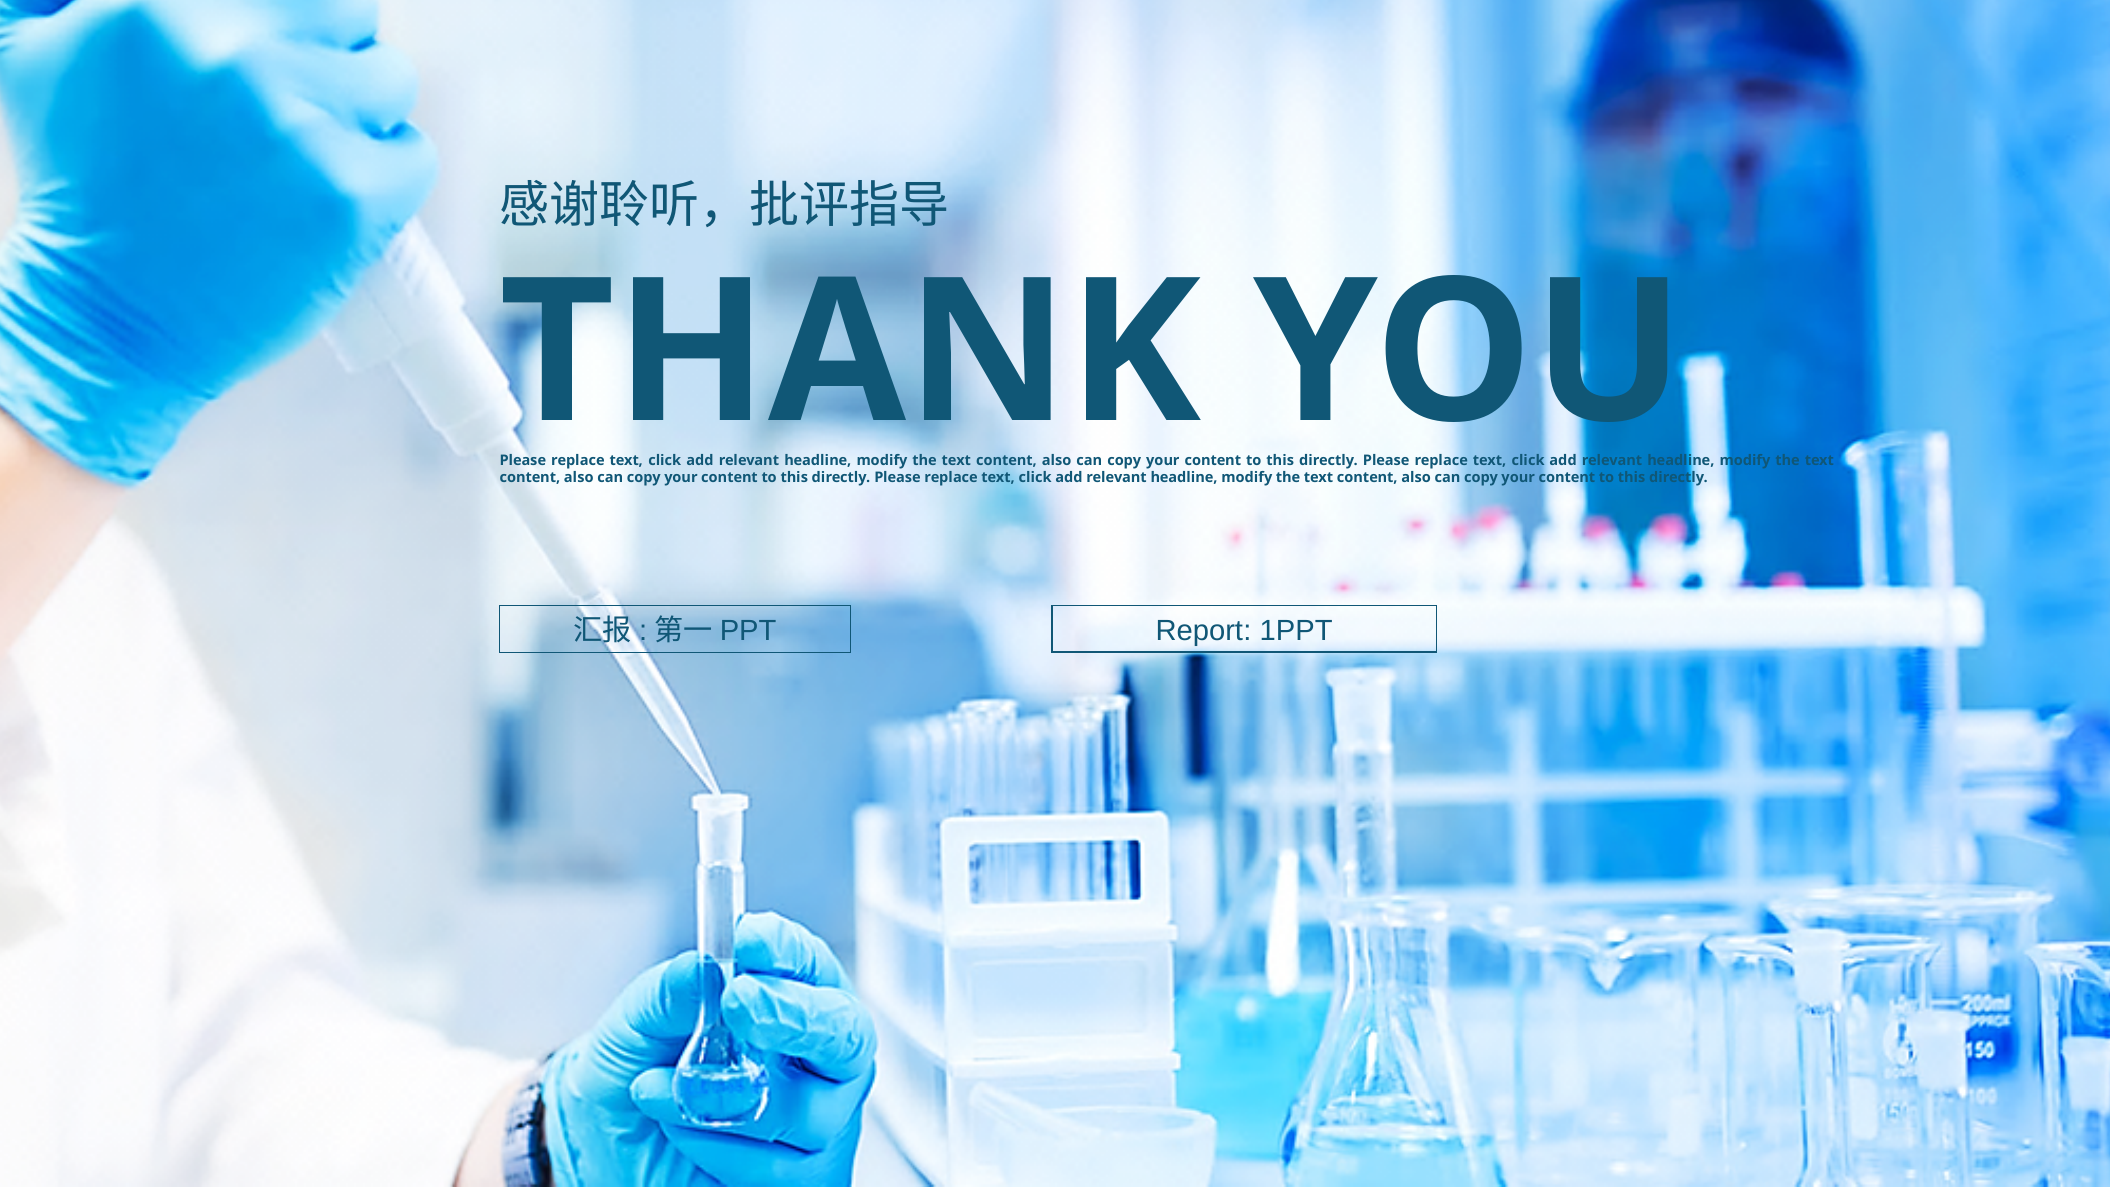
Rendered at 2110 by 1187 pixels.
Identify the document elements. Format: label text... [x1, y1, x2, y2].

text_box THANK YOU [499, 220, 2000, 461]
text_box [0, 0, 2110, 1187]
text_box Report: 1PPT [1051, 605, 1437, 653]
text_box 感谢聆听，批评指导 [499, 172, 1461, 233]
text_box 汇报:第一PPT [499, 605, 851, 653]
text_box Please replace text, click add relevant headline, modify the text content, also can copy your content to this directly. Please replace text, click add relevant headline, modify the text content, also can copy your content to this directly. Please replace text, click add relevant headline, modify the text content, also can copy your content to this directly. [499, 450, 1835, 486]
